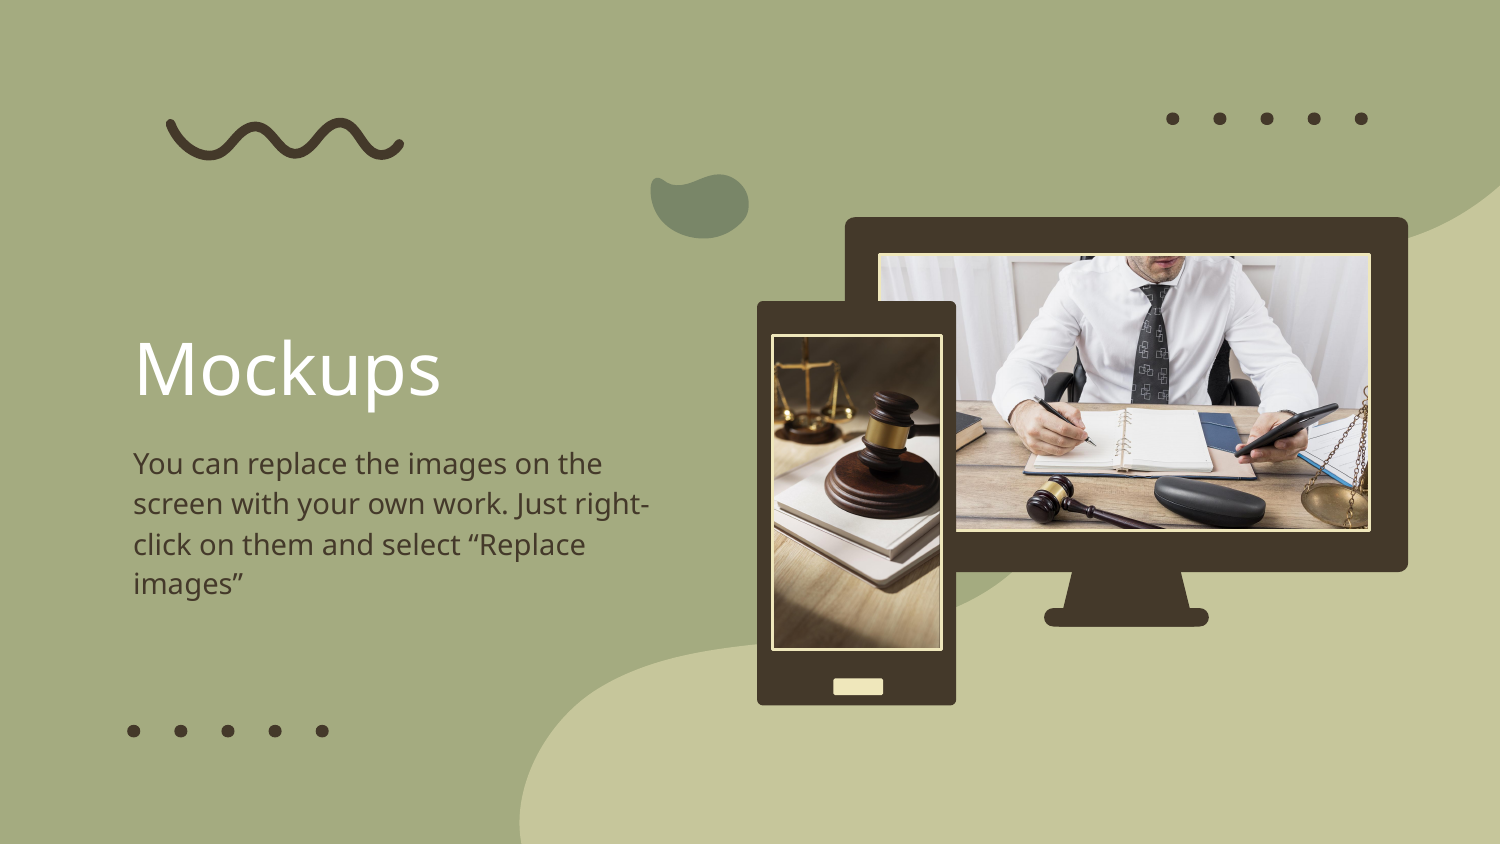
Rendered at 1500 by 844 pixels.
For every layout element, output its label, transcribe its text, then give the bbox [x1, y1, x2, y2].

text_box [268, 724, 282, 738]
text_box [1354, 112, 1368, 126]
title Mockups [118, 250, 709, 425]
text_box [844, 216, 1409, 627]
text_box [1166, 112, 1180, 126]
text_box [1307, 112, 1321, 126]
picture [773, 336, 940, 649]
text_box [221, 724, 235, 738]
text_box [756, 300, 957, 706]
text_box [1260, 112, 1274, 126]
picture [881, 255, 1368, 530]
text_box [174, 724, 188, 738]
text_box [127, 724, 141, 738]
text_box [166, 117, 405, 161]
text_box [650, 174, 749, 239]
text_box [1213, 112, 1227, 126]
text_box [315, 724, 329, 738]
subtitle You can replace the images on the screen with your own work. Just right-click on them and select “Replace images” [118, 425, 709, 558]
